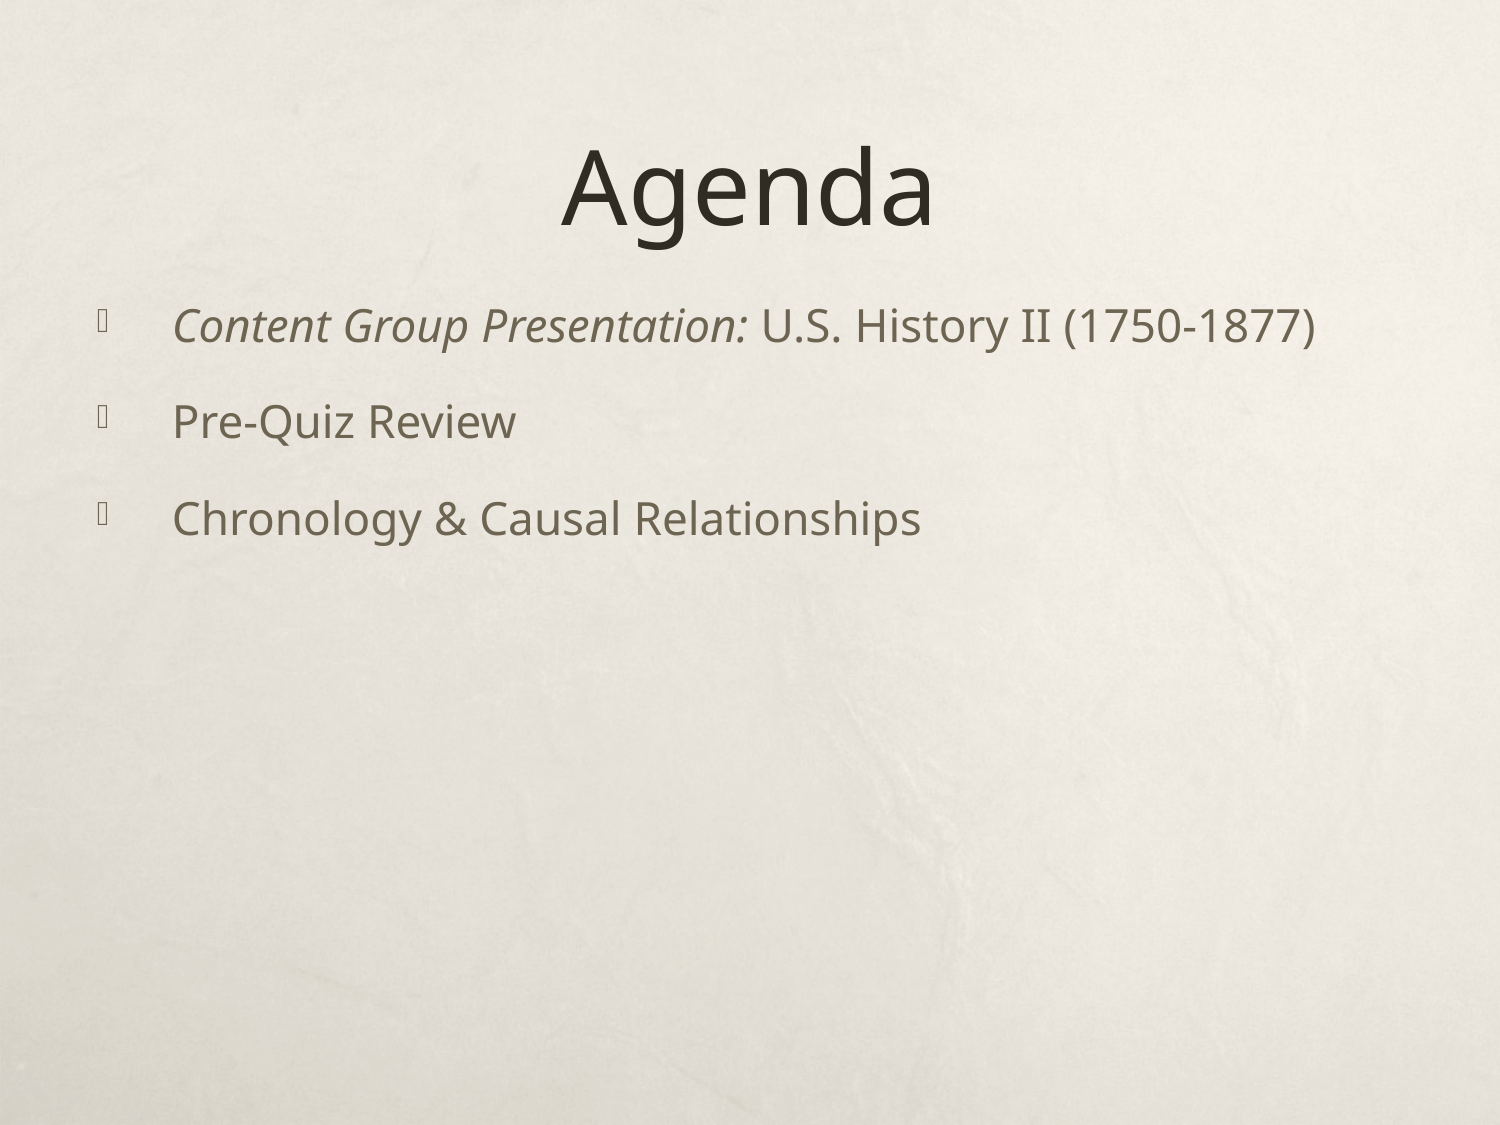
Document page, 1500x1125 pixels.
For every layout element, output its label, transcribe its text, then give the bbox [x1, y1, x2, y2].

title Agenda [81, 15, 1419, 254]
list Content Group Presentation: U.S. History II (1750-1877) Pre-Quiz Review Chronology & Causal Relationships [81, 288, 1419, 1005]
